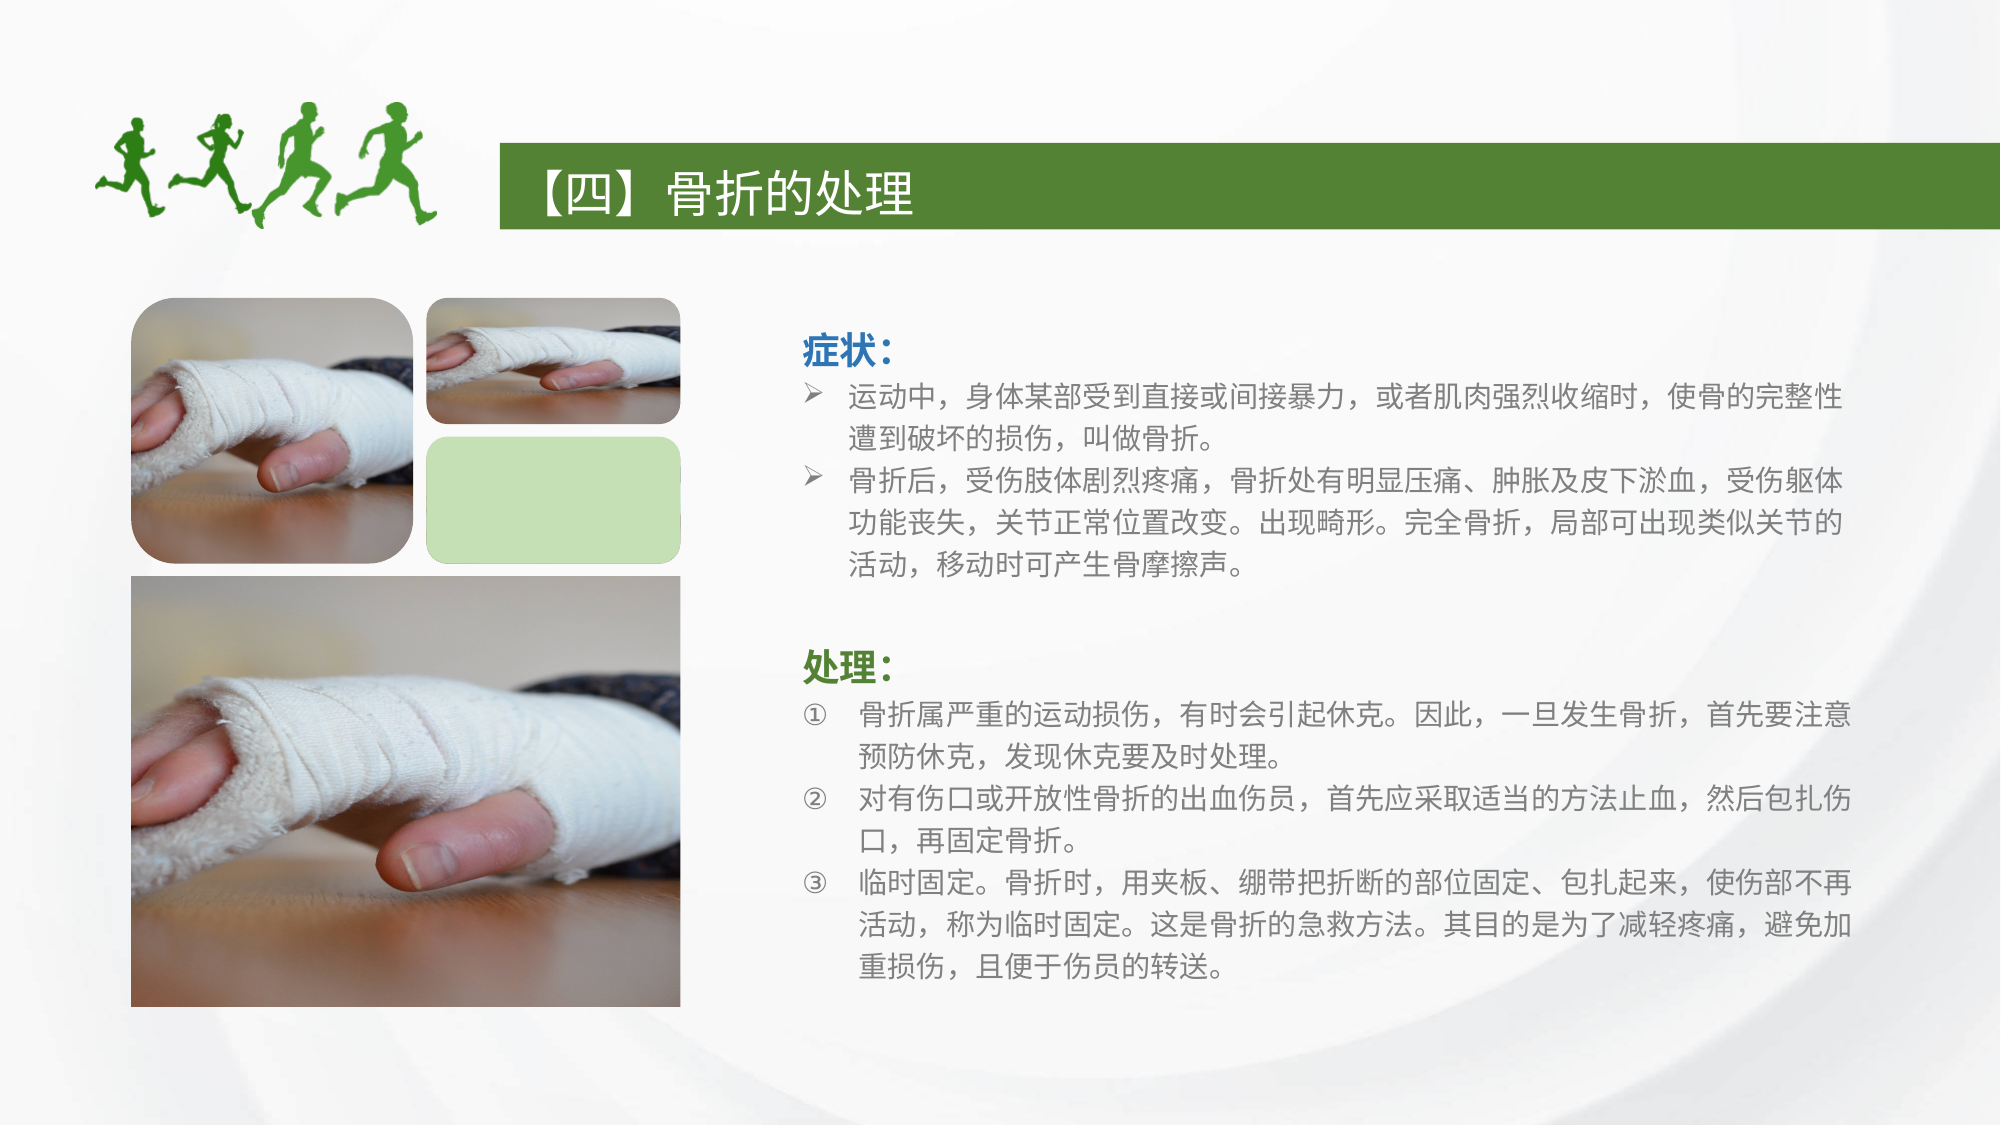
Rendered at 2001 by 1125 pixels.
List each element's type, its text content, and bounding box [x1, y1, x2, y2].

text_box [131, 297, 681, 1008]
text_box 症状： 运动中，身体某部受到直接或间接暴力，或者肌肉强烈收缩时，使骨的完整性遭到破坏的损伤，叫做骨折。 骨折后，受伤肢体剧烈疼痛，骨折处有明显压痛、肿胀及皮下淤血，受伤躯体功能丧失，关节正常位置改变。出现畸形。完全骨折，局部可出现类似关节的活动，移动时可产生骨摩擦声。 处理： 骨折属严重的运动损伤，有时会引起休克。因此，一旦发生骨折，首先要注意预防休克，发现休克要及时处理。 对有伤口或开放性骨折的出血伤员，首先应采取适当的方法止血，然后包扎伤口，再固定骨折。 临时固定。骨折时，用夹板、绷带把折断的部位固定、包扎起来，使伤部不再活动，称为临时固定。这是骨折的急救方法。其目的是为了减轻疼痛，避免加重损伤，且便于伤员的转送。 [787, 310, 1887, 991]
picture [0, 0, 2001, 1125]
text_box 【四】骨折的处理 [499, 142, 2000, 230]
